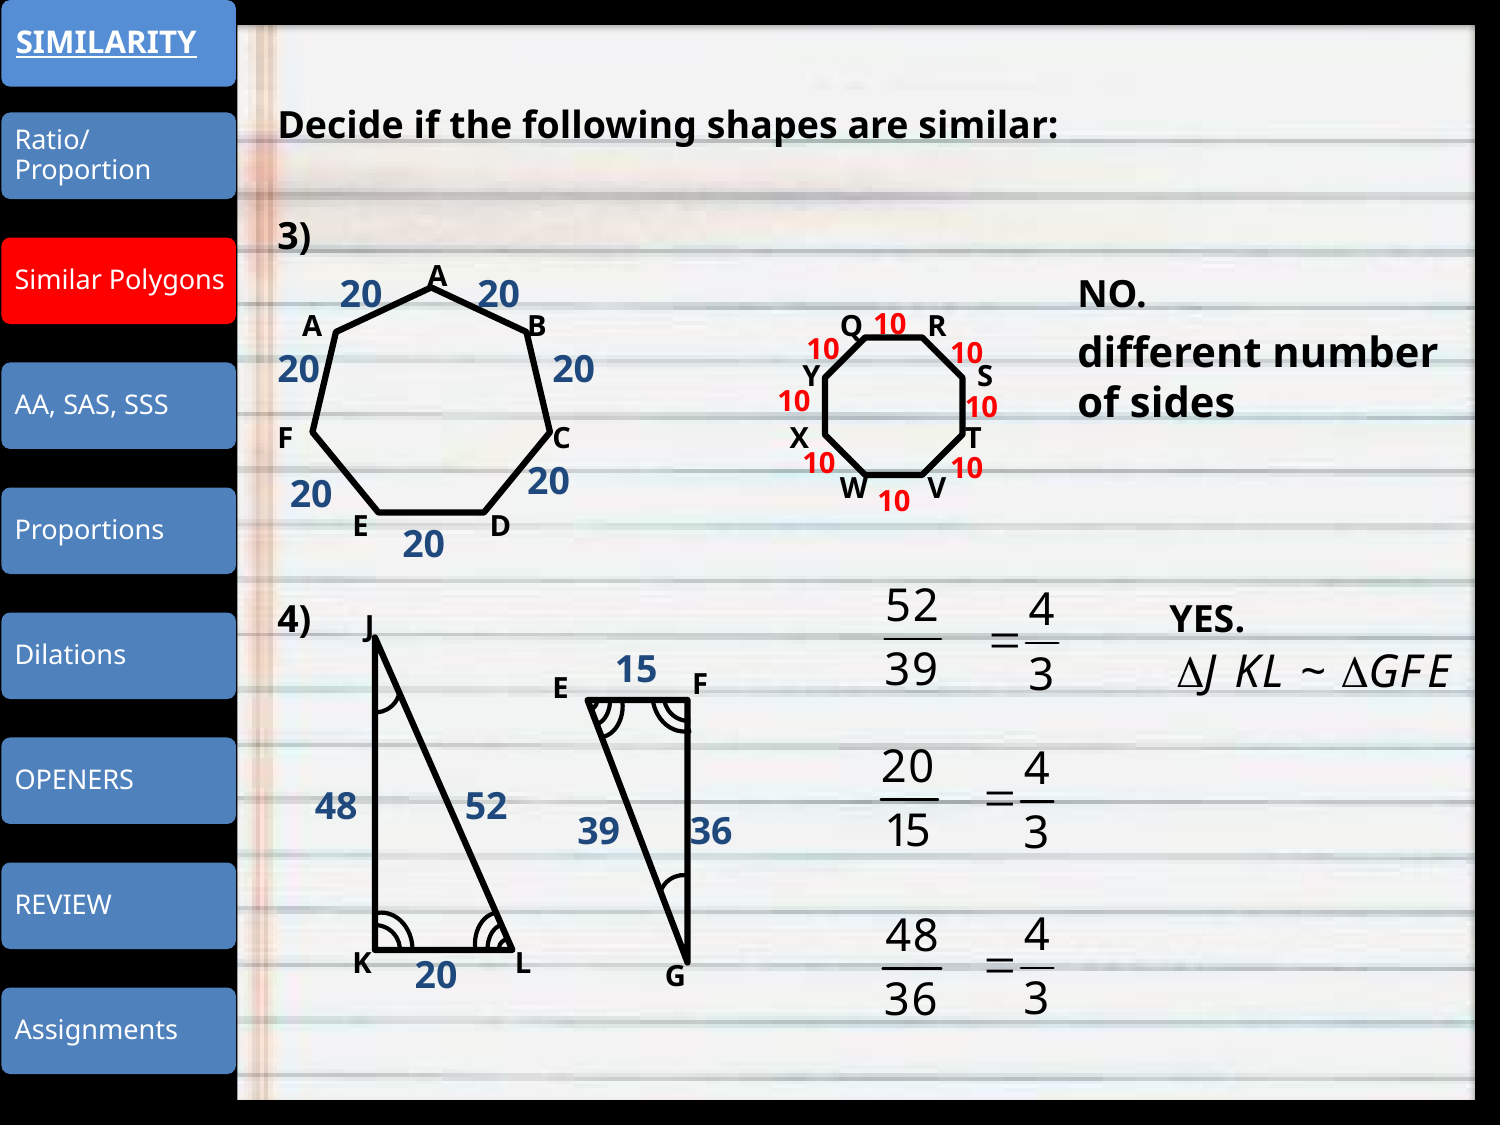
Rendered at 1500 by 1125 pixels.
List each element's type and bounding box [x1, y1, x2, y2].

text_box [238, 0, 1500, 1125]
text_box [872, 731, 949, 857]
text_box [979, 574, 1068, 701]
text_box [0, 0, 238, 1125]
text_box [1169, 641, 1476, 699]
text_box [974, 733, 1063, 859]
text_box [874, 900, 951, 1026]
text_box [876, 570, 949, 696]
text_box [974, 899, 1063, 1026]
